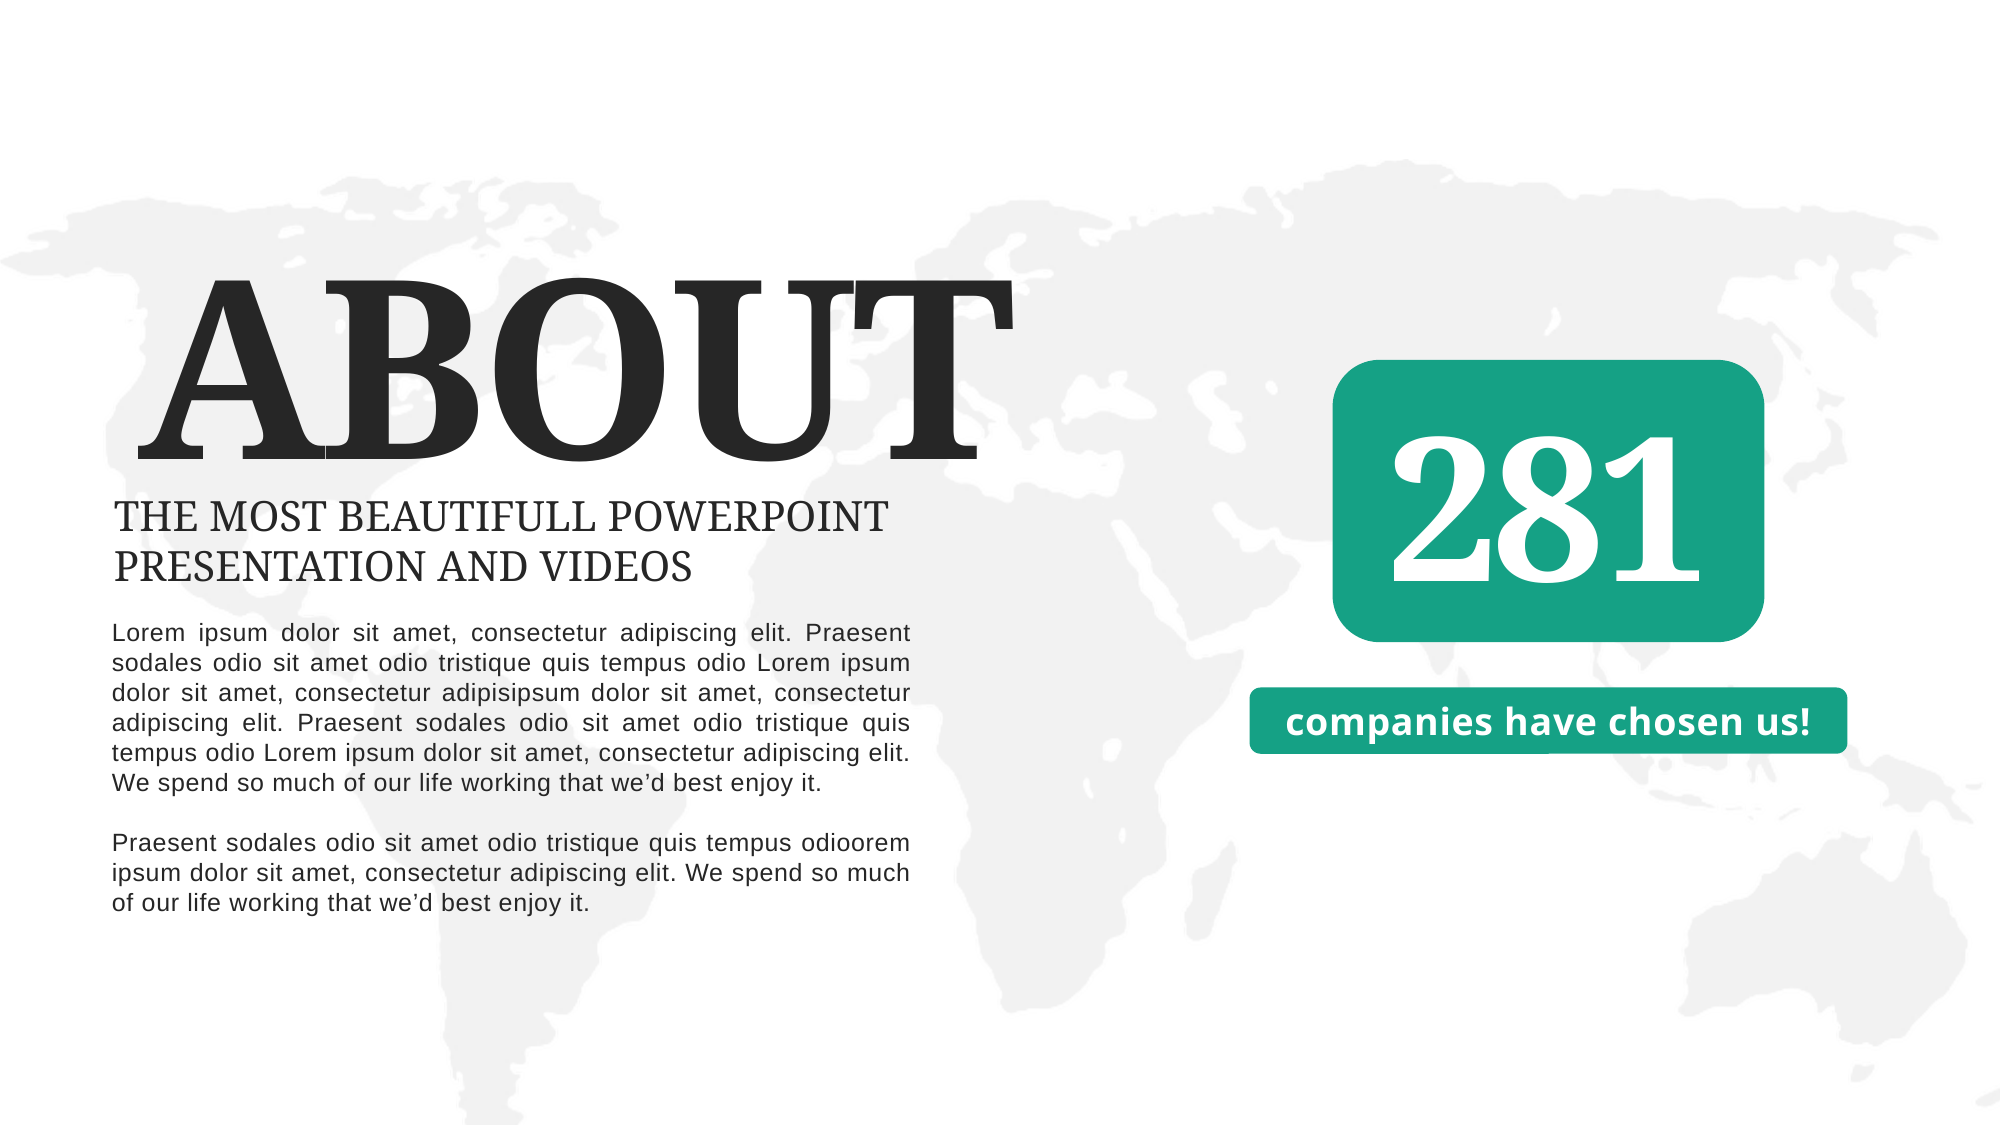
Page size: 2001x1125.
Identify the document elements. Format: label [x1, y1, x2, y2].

picture [0, 159, 2000, 1125]
